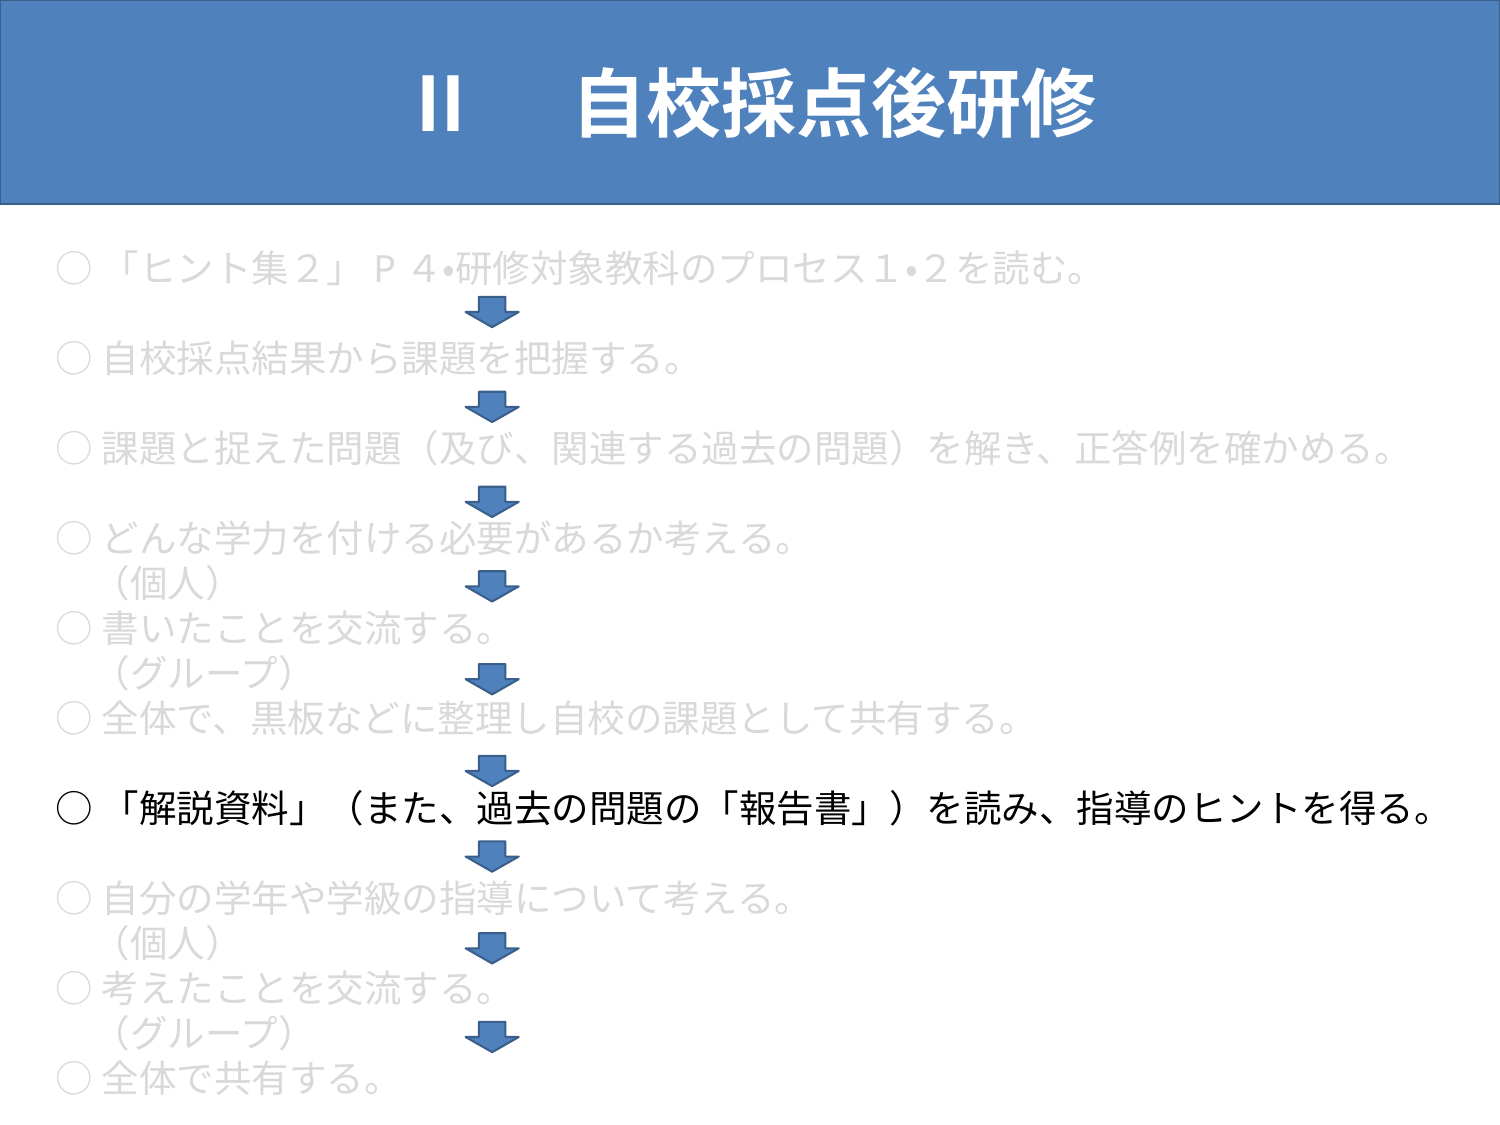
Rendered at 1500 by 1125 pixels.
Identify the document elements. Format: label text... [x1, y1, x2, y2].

text_box [464, 932, 520, 965]
text_box ○「ヒント集２」P４・研修対象教科のプロセス１・２を読む。 ○自校採点結果から課題を把握する。 ○課題と捉えた問題（及び、関連する過去の問題）を解き、正答例を確かめる。 ○どんな学力を付ける必要があるか考える。 （個人） ○書いたことを交流する。 （グループ） ○全体で、黒板などに整理し自校の課題として共有する。 ○「解説資料」（また、過去の問題の「報告書」）を読み、指導のヒントを得る。 ○自分の学年や学級の指導について考える。 （個人） ○考えたことを交流する。 （グループ） ○全体で共有する。 [40, 237, 1460, 1108]
text_box [464, 295, 520, 329]
text_box [464, 1020, 520, 1054]
text_box [464, 754, 520, 788]
text_box Ⅱ 自校採点後研修 [0, 0, 1500, 205]
text_box [464, 570, 520, 603]
text_box [464, 663, 520, 696]
text_box [464, 390, 520, 423]
text_box [464, 485, 520, 518]
text_box [464, 840, 520, 873]
